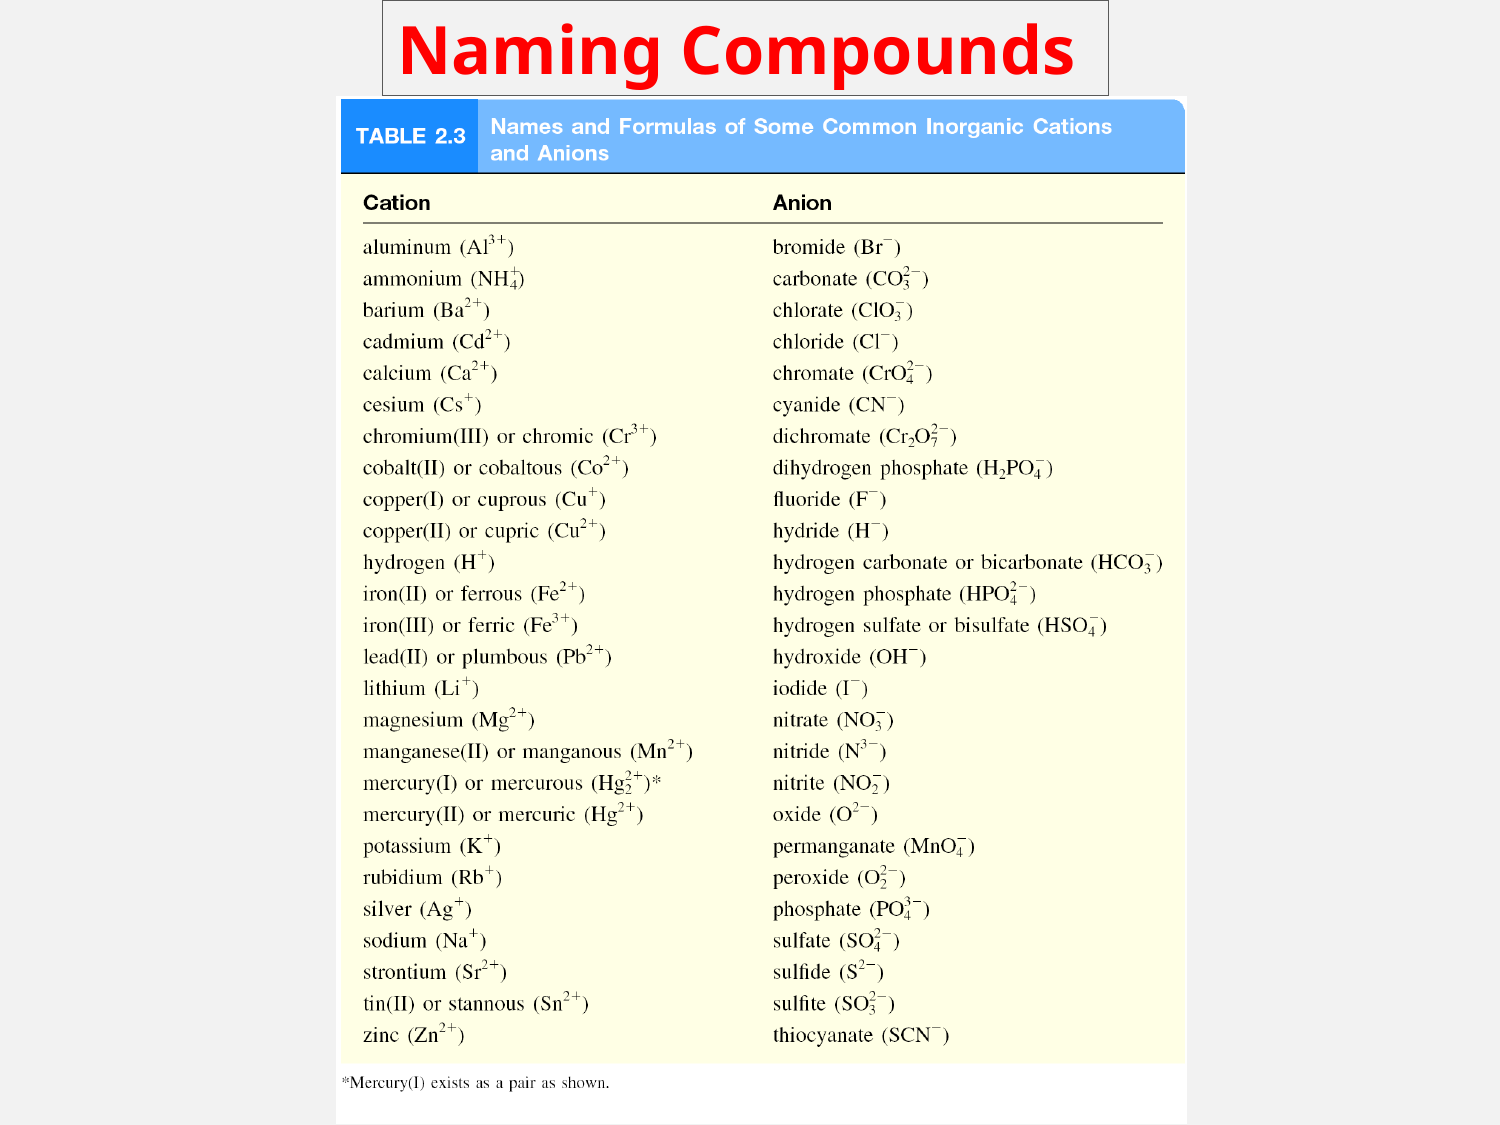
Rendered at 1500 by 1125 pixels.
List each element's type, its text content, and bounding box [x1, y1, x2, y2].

picture [336, 96, 1187, 1124]
text_box Naming Compounds [382, 0, 1109, 96]
